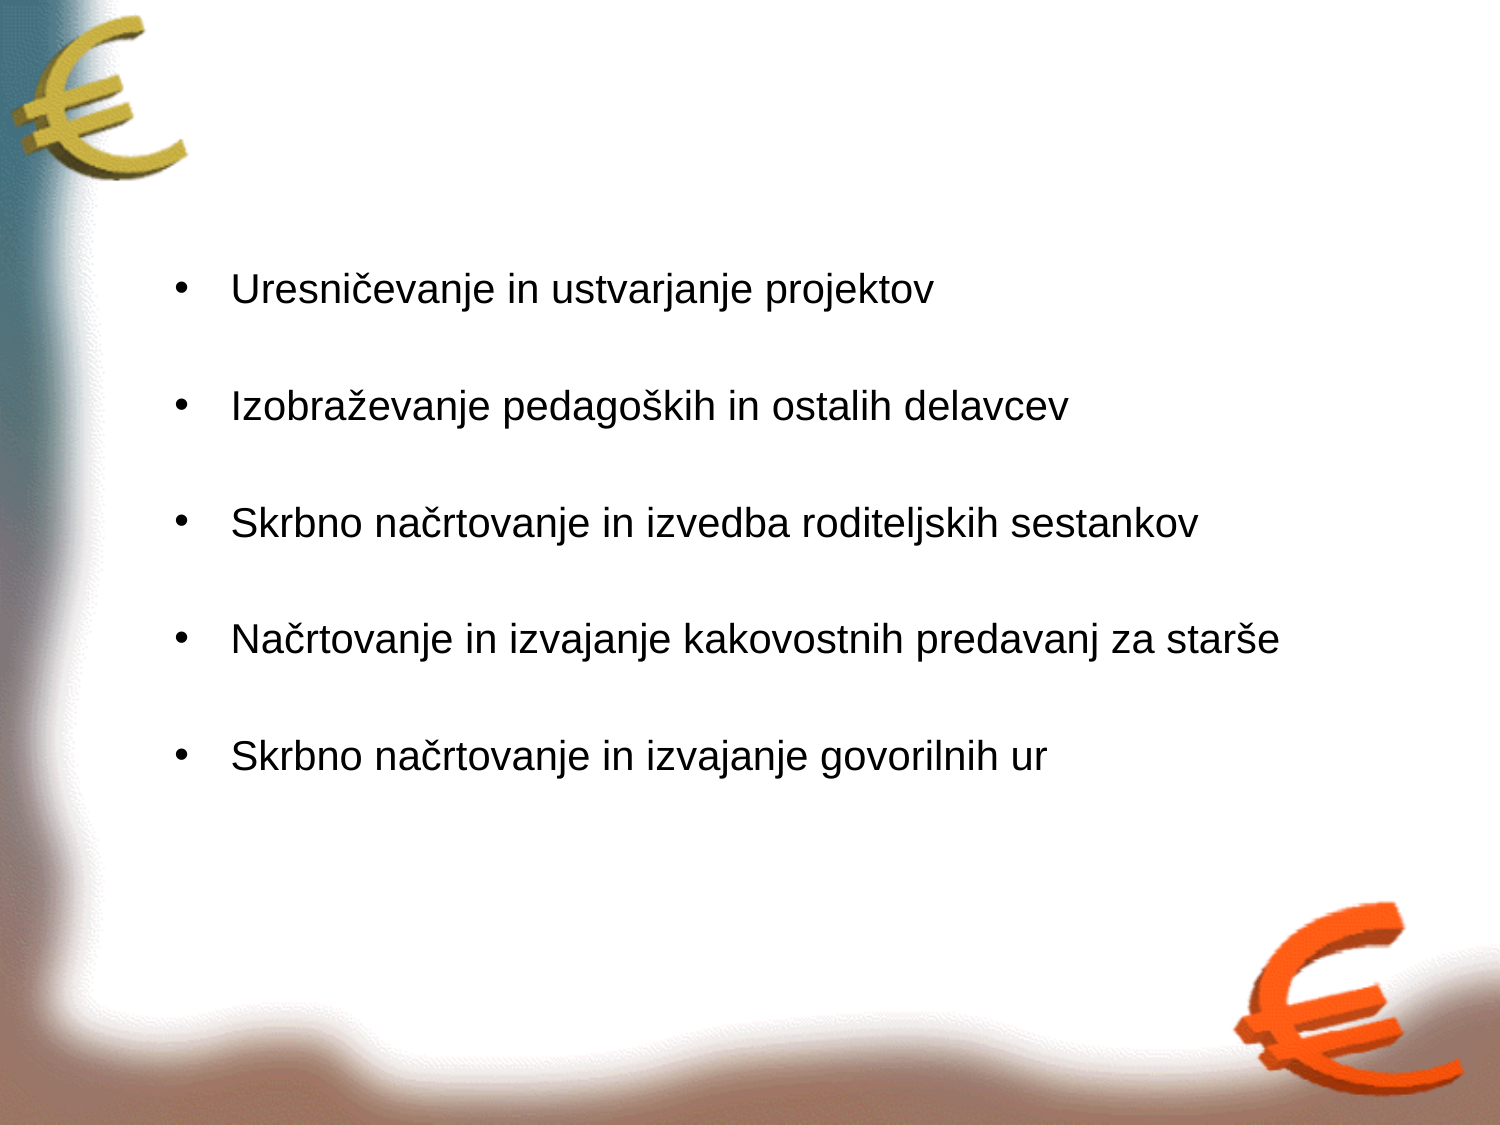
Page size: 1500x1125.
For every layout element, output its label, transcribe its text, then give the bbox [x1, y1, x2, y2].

title [112, 90, 1341, 220]
subtitle Uresničevanje in ustvarjanje projektov Izobraževanje pedagoških in ostalih delavcev Skrbno načrtovanje in izvedba roditeljskih sestankov Načrtovanje in izvajanje kakovostnih predavanj za starše Skrbno načrtovanje in izvajanje govorilnih ur [159, 196, 1306, 1083]
picture [0, 0, 1500, 1125]
